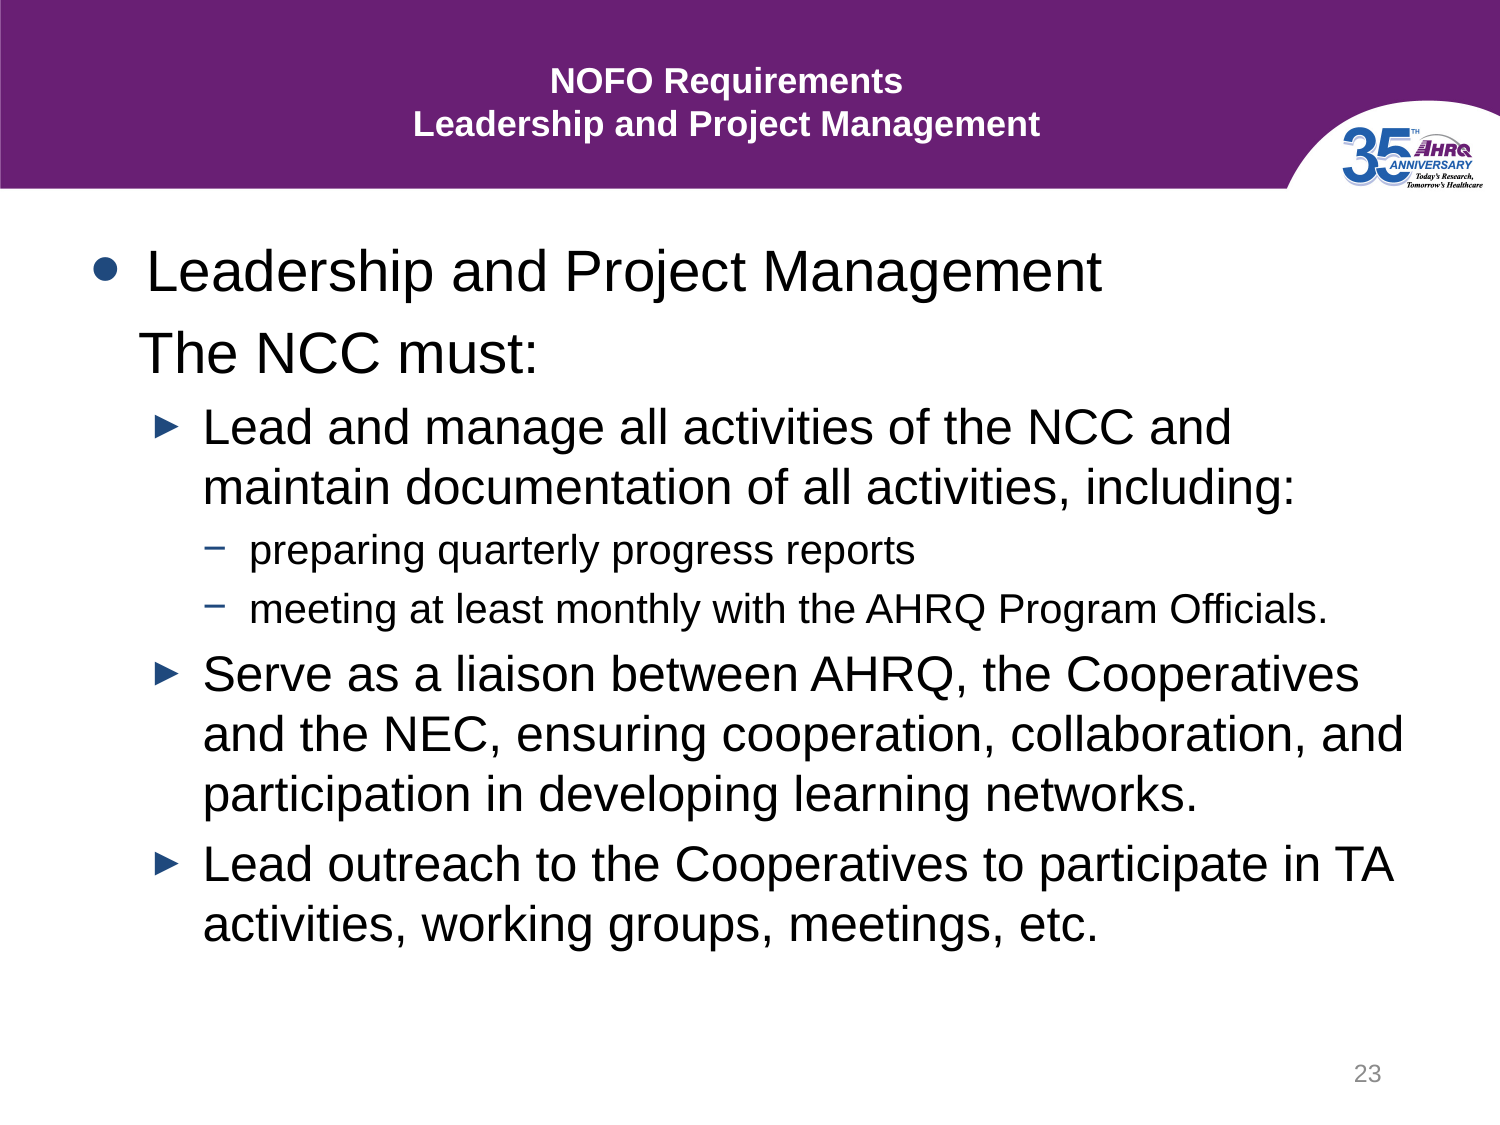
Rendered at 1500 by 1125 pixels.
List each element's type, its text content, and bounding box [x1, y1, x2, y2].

title NOFO Requirements Leadership and Project Management [122, 50, 1331, 152]
picture [0, 0, 1500, 1125]
slide_number 23 [1059, 1042, 1397, 1103]
list Leadership and Project Management The NCC must: Lead and manage all activities of the NCC and maintain documentation of all activities, including: preparing quarterly progress reports meeting at least monthly with the AHRQ Program Officials. Serve as a liaison between AHRQ, the Cooperatives and the NEC, ensuring cooperation, collaboration, and participation in developing learning networks. Lead outreach to the Cooperatives to participate in TA activities, working groups, meetings, etc. [75, 225, 1425, 969]
